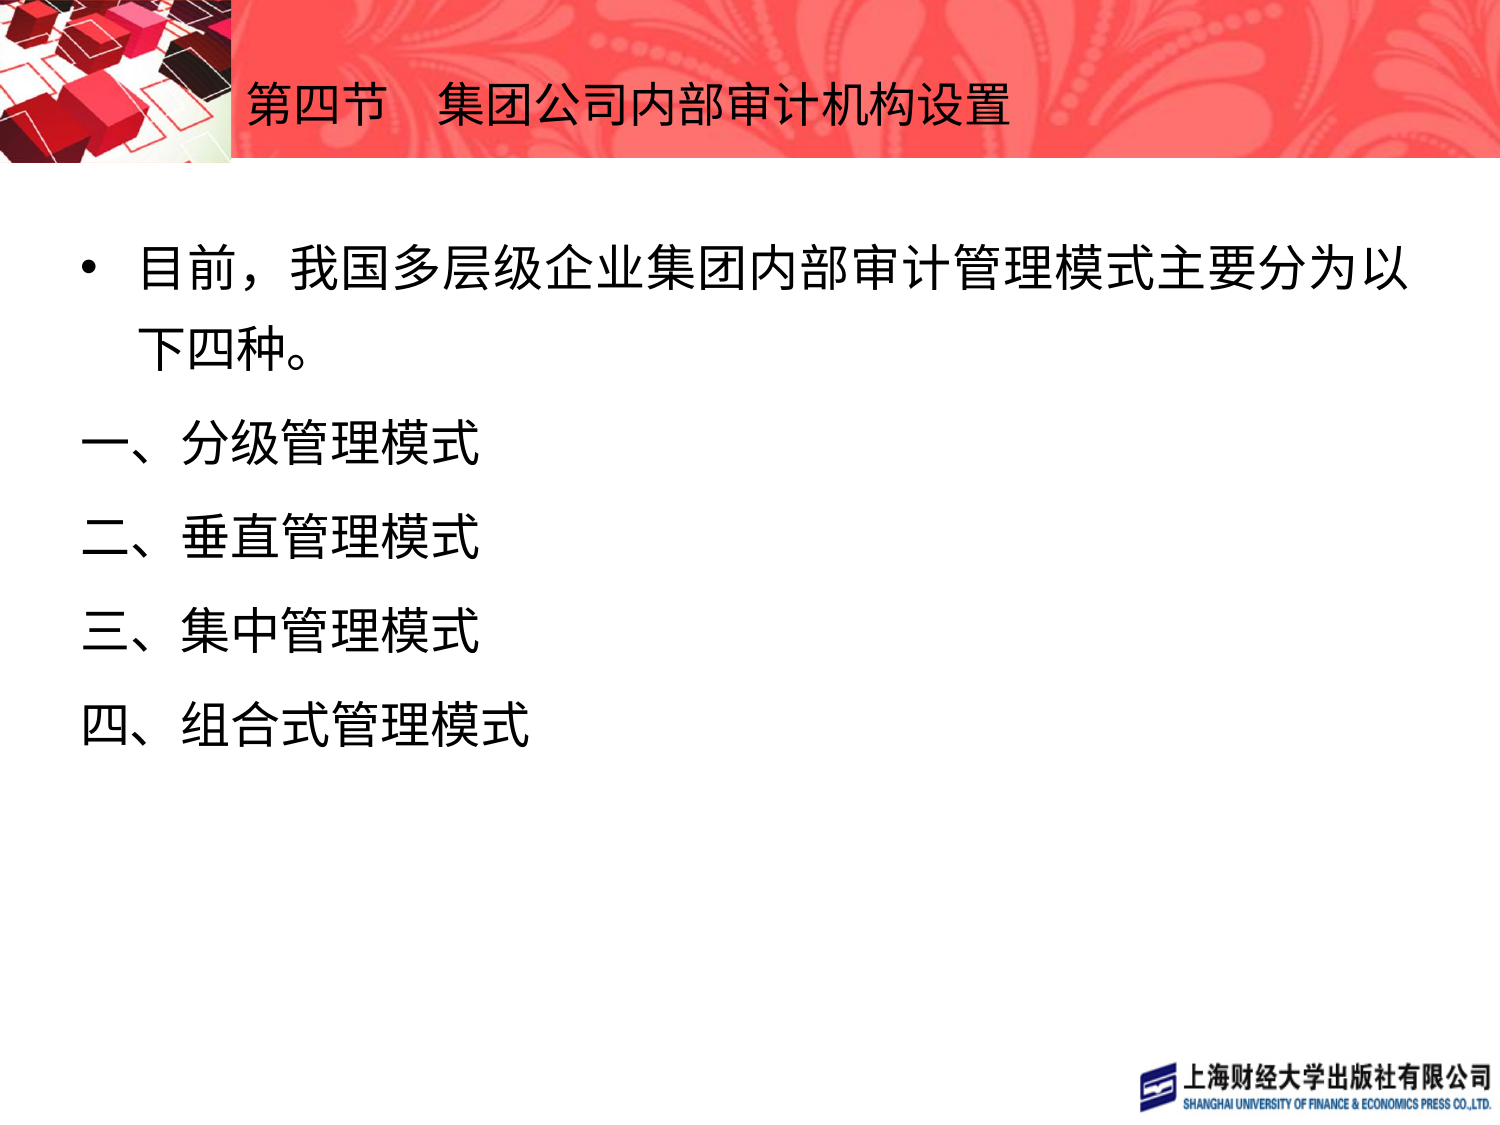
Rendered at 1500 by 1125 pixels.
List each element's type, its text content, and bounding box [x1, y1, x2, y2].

list 目前，我国多层级企业集团内部审计管理模式主要分为以下四种。 一、分级管理模式 二、垂直管理模式 三、集中管理模式 四、组合式管理模式 [64, 208, 1425, 1047]
title 第四节 集团公司内部审计机构设置 [230, 45, 1461, 161]
picture [1139, 1058, 1495, 1118]
